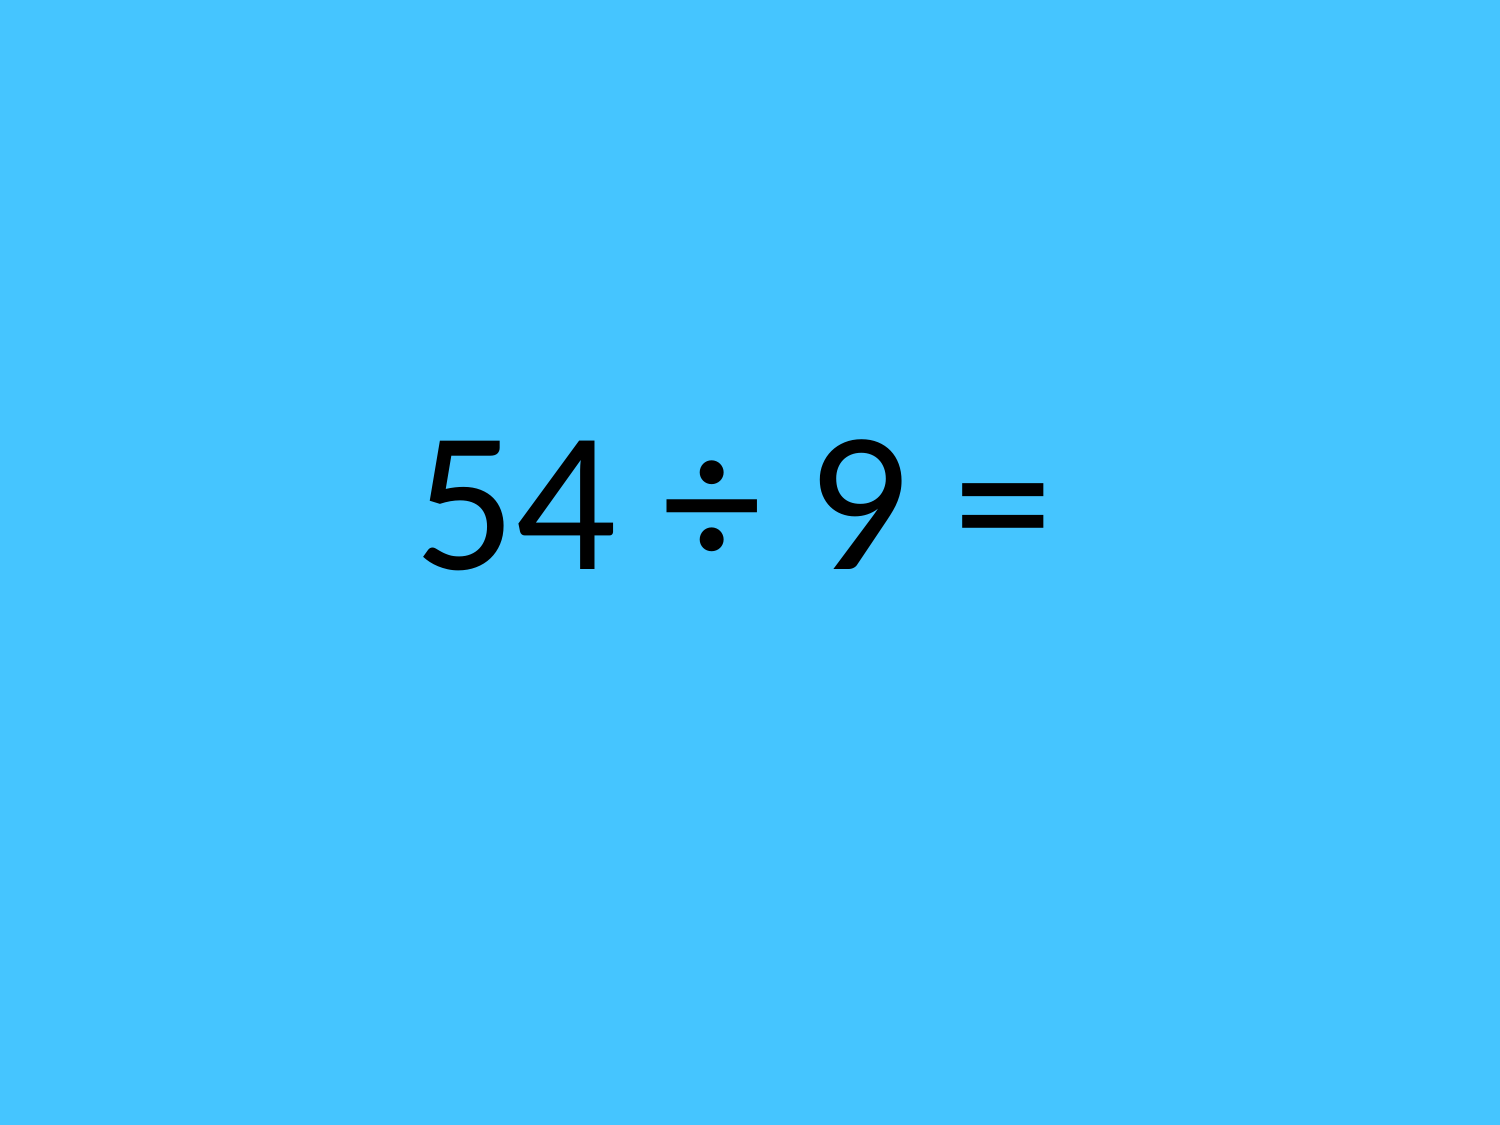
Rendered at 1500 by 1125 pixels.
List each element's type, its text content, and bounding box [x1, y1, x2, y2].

text_box 54 ÷ 9 = [399, 362, 1138, 618]
